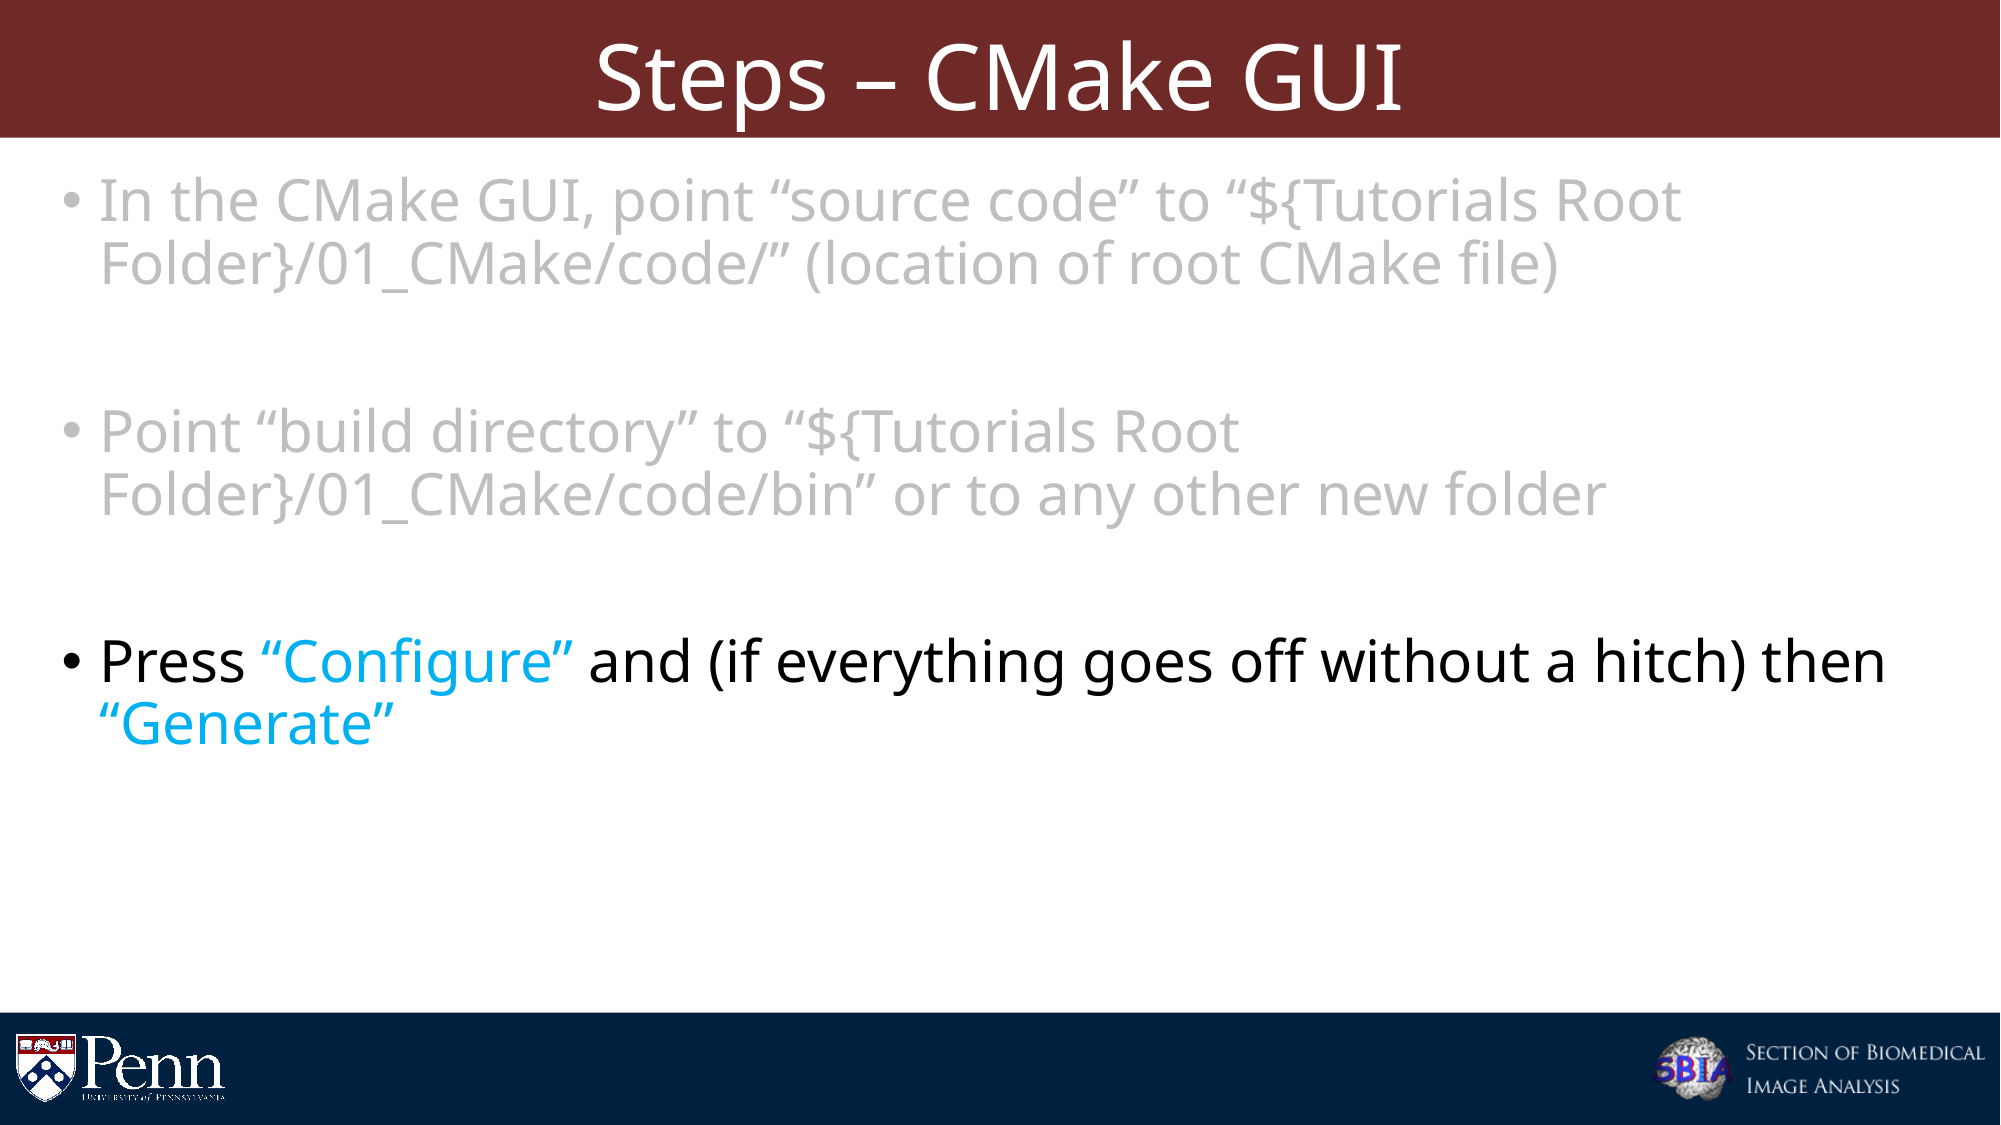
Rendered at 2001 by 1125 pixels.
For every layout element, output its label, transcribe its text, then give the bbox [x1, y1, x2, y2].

picture [16, 1034, 225, 1103]
title Steps – CMake GUI [46, 0, 1954, 138]
list In the CMake GUI, point “source code” to “${Tutorials Root Folder}/01_CMake/code/” (location of root CMake file) Point “build directory” to “${Tutorials Root Folder}/01_CMake/code/bin” or to any other new folder Press “Configure” and (if everything goes off without a hitch) then “Generate” [46, 164, 1954, 988]
picture [1652, 1035, 1985, 1102]
